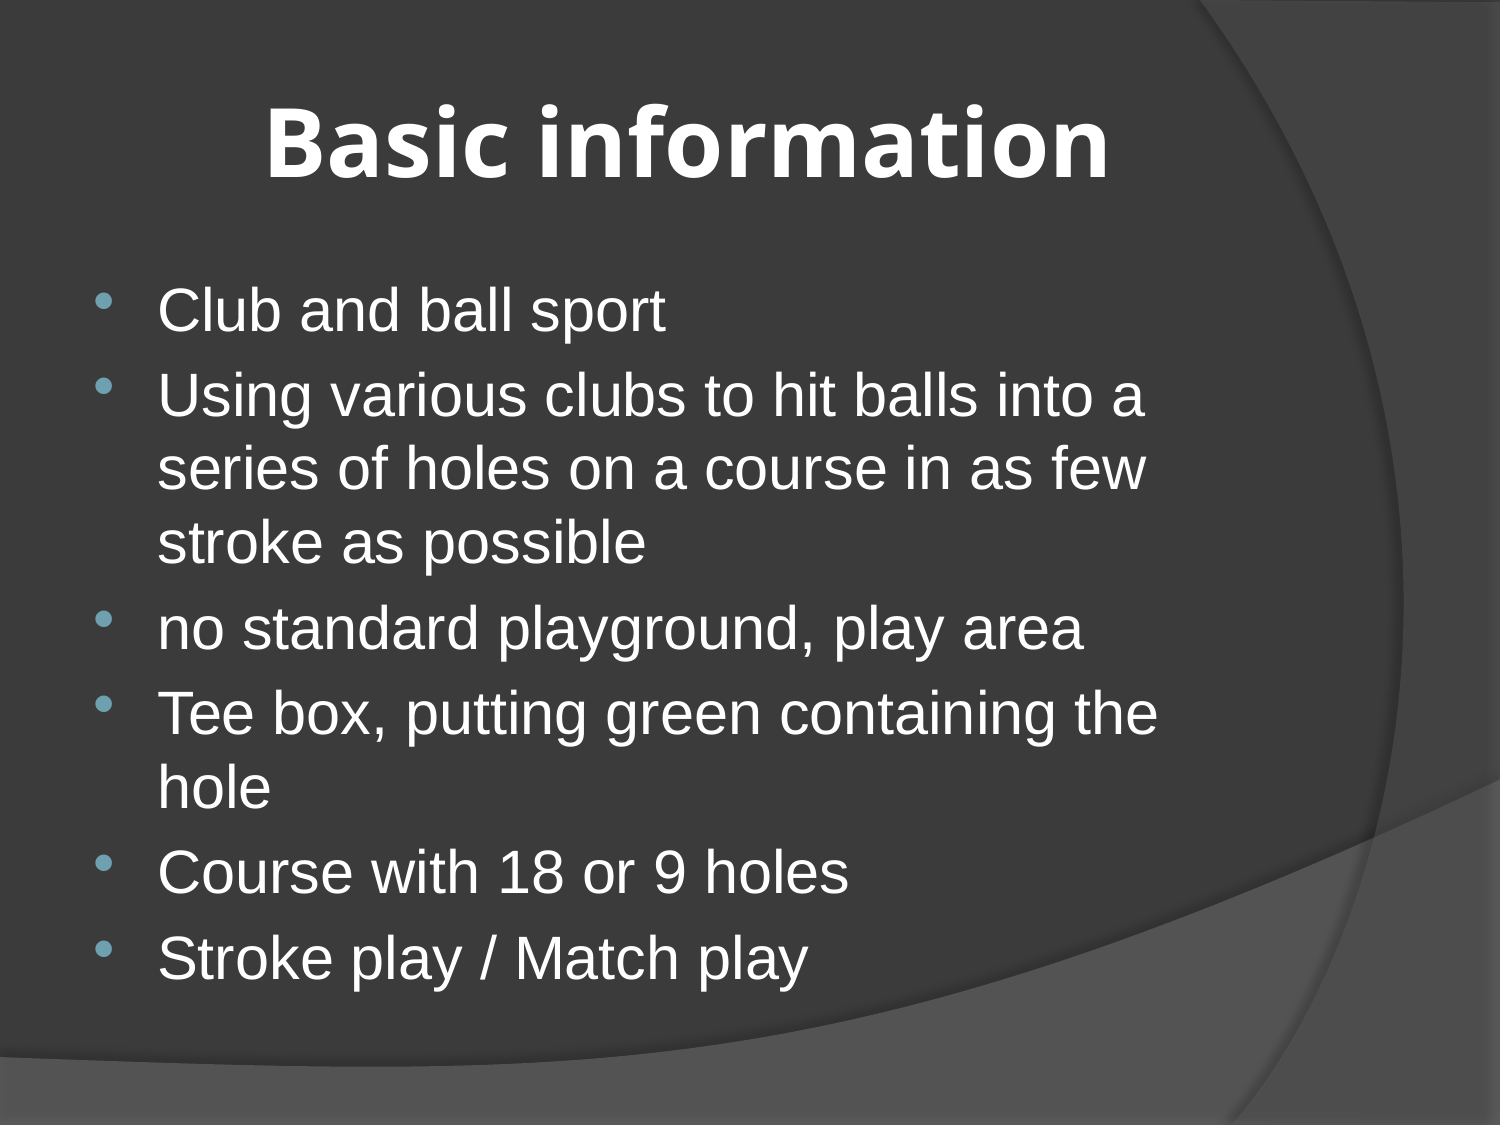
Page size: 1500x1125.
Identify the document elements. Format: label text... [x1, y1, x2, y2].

title Basic information [75, 45, 1300, 233]
list Club and ball sport Using various clubs to hit balls into a series of holes on a course in as few stroke as possible no standard playground, play area Tee box, putting green containing the hole Course with 18 or 9 holes Stroke play / Match play [75, 262, 1300, 1005]
